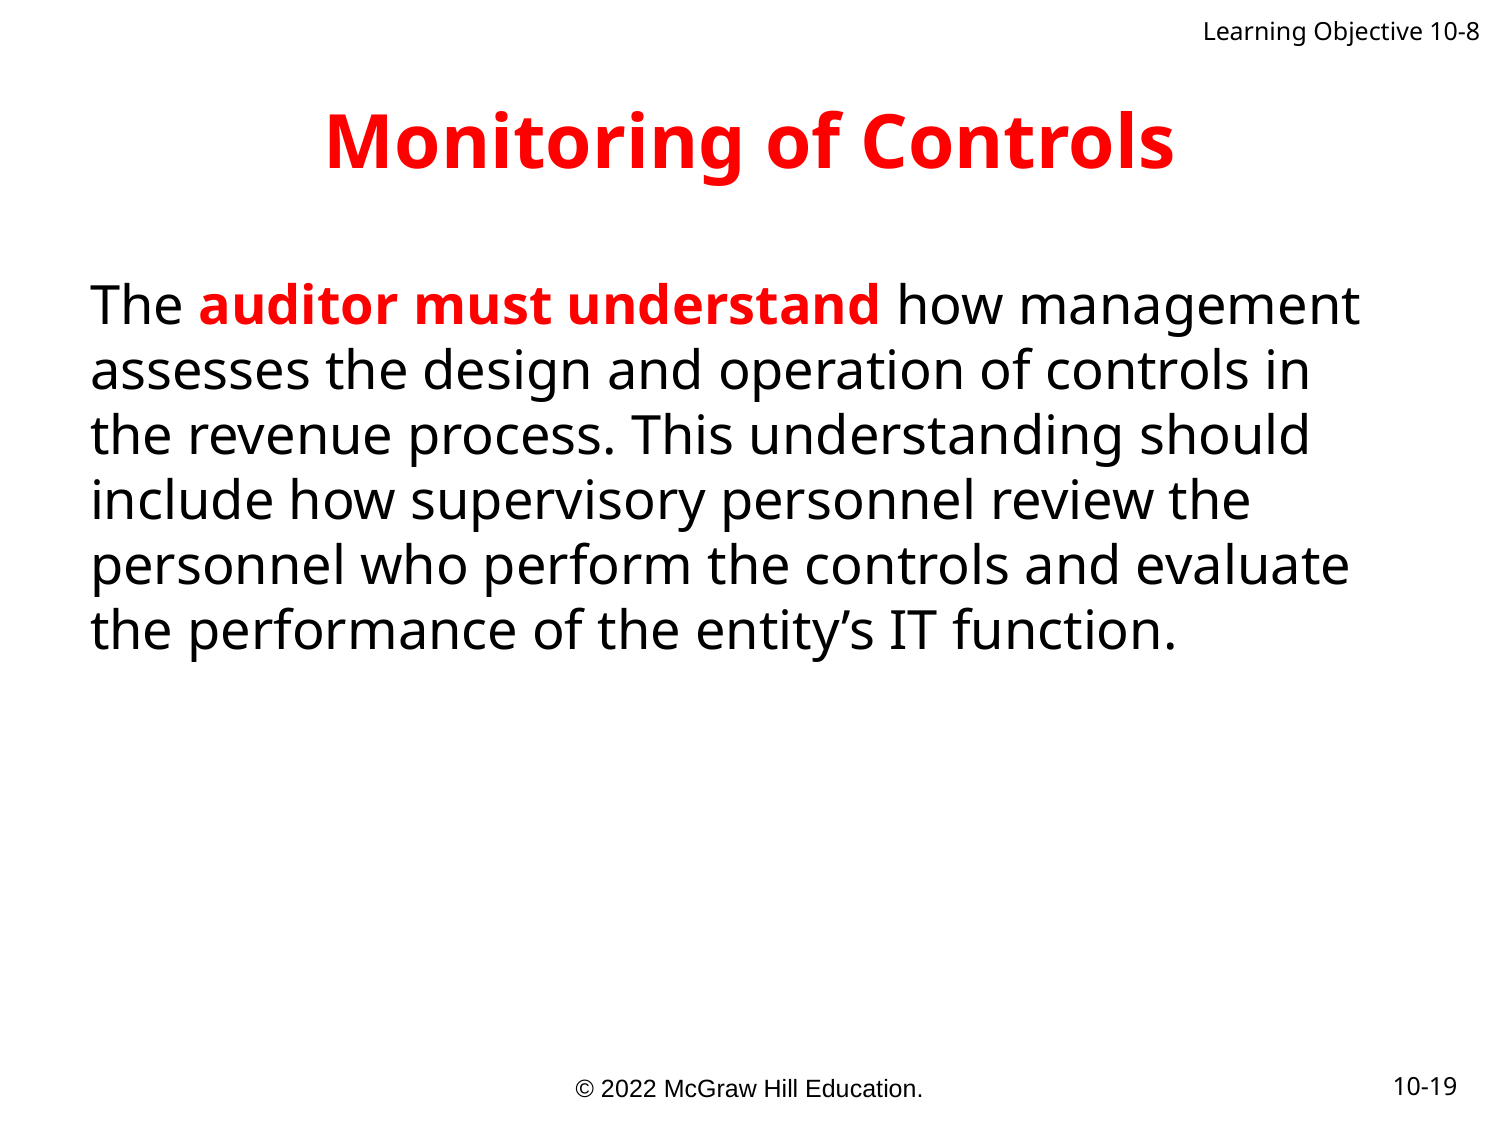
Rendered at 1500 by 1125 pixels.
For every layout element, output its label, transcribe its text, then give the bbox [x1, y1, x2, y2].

list The auditor must understand how management assesses the design and operation of controls in the revenue process. This understanding should include how supervisory personnel review the personnel who perform the controls and evaluate the performance of the entity’s IT function. [75, 262, 1425, 1013]
list Learning Objective 10-8 [908, 1, 1496, 60]
title Monitoring of Controls [75, 45, 1425, 233]
